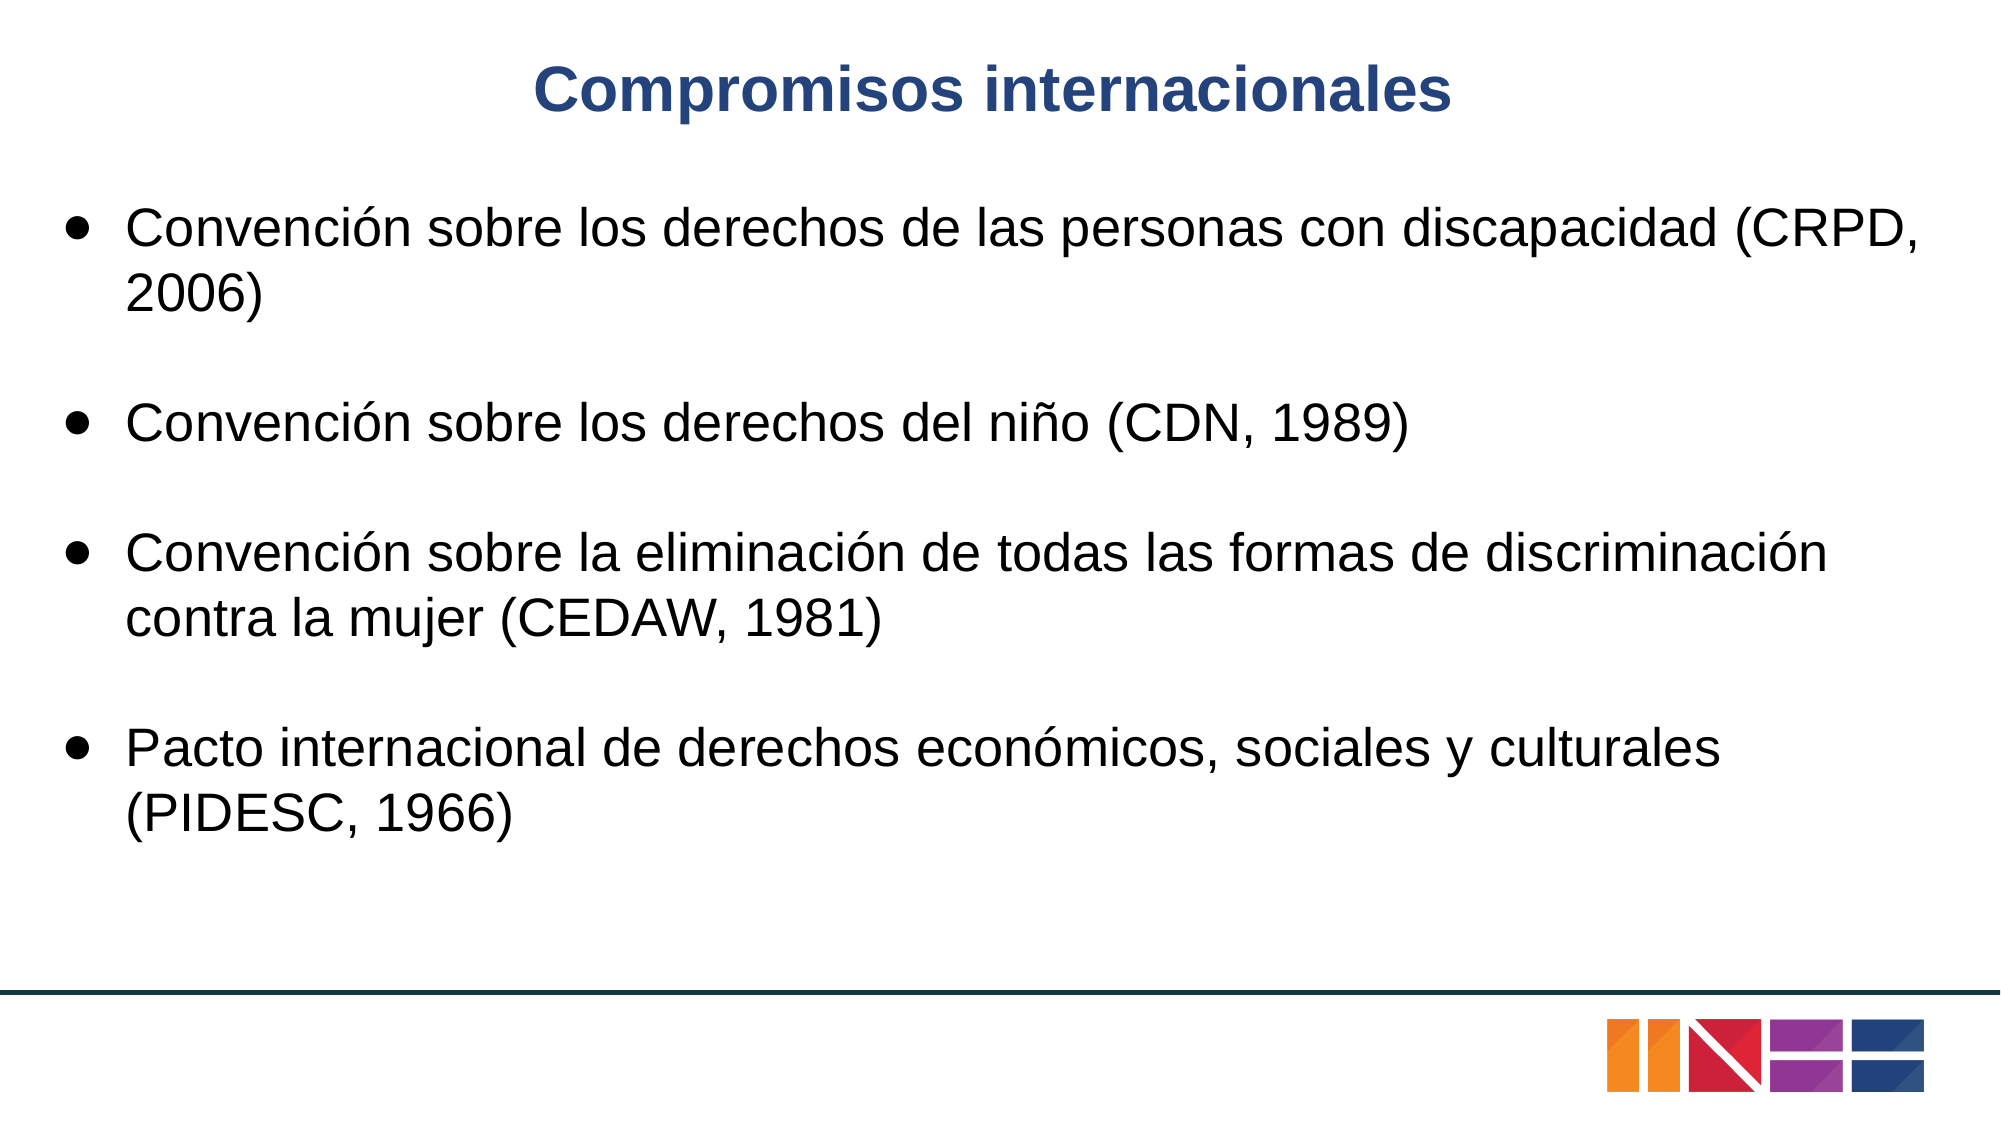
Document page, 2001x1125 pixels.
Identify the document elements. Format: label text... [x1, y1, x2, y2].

title Compromisos internacionales [31, 28, 1957, 145]
list Convención sobre los derechos de las personas con discapacidad (CRPD, 2006) Convención sobre los derechos del niño (CDN, 1989) Convención sobre la eliminación de todas las formas de discriminación contra la mujer (CEDAW, 1981) Pacto internacional de derechos económicos, sociales y culturales (PIDESC, 1966) [31, 172, 1971, 965]
picture [1607, 1019, 1924, 1092]
